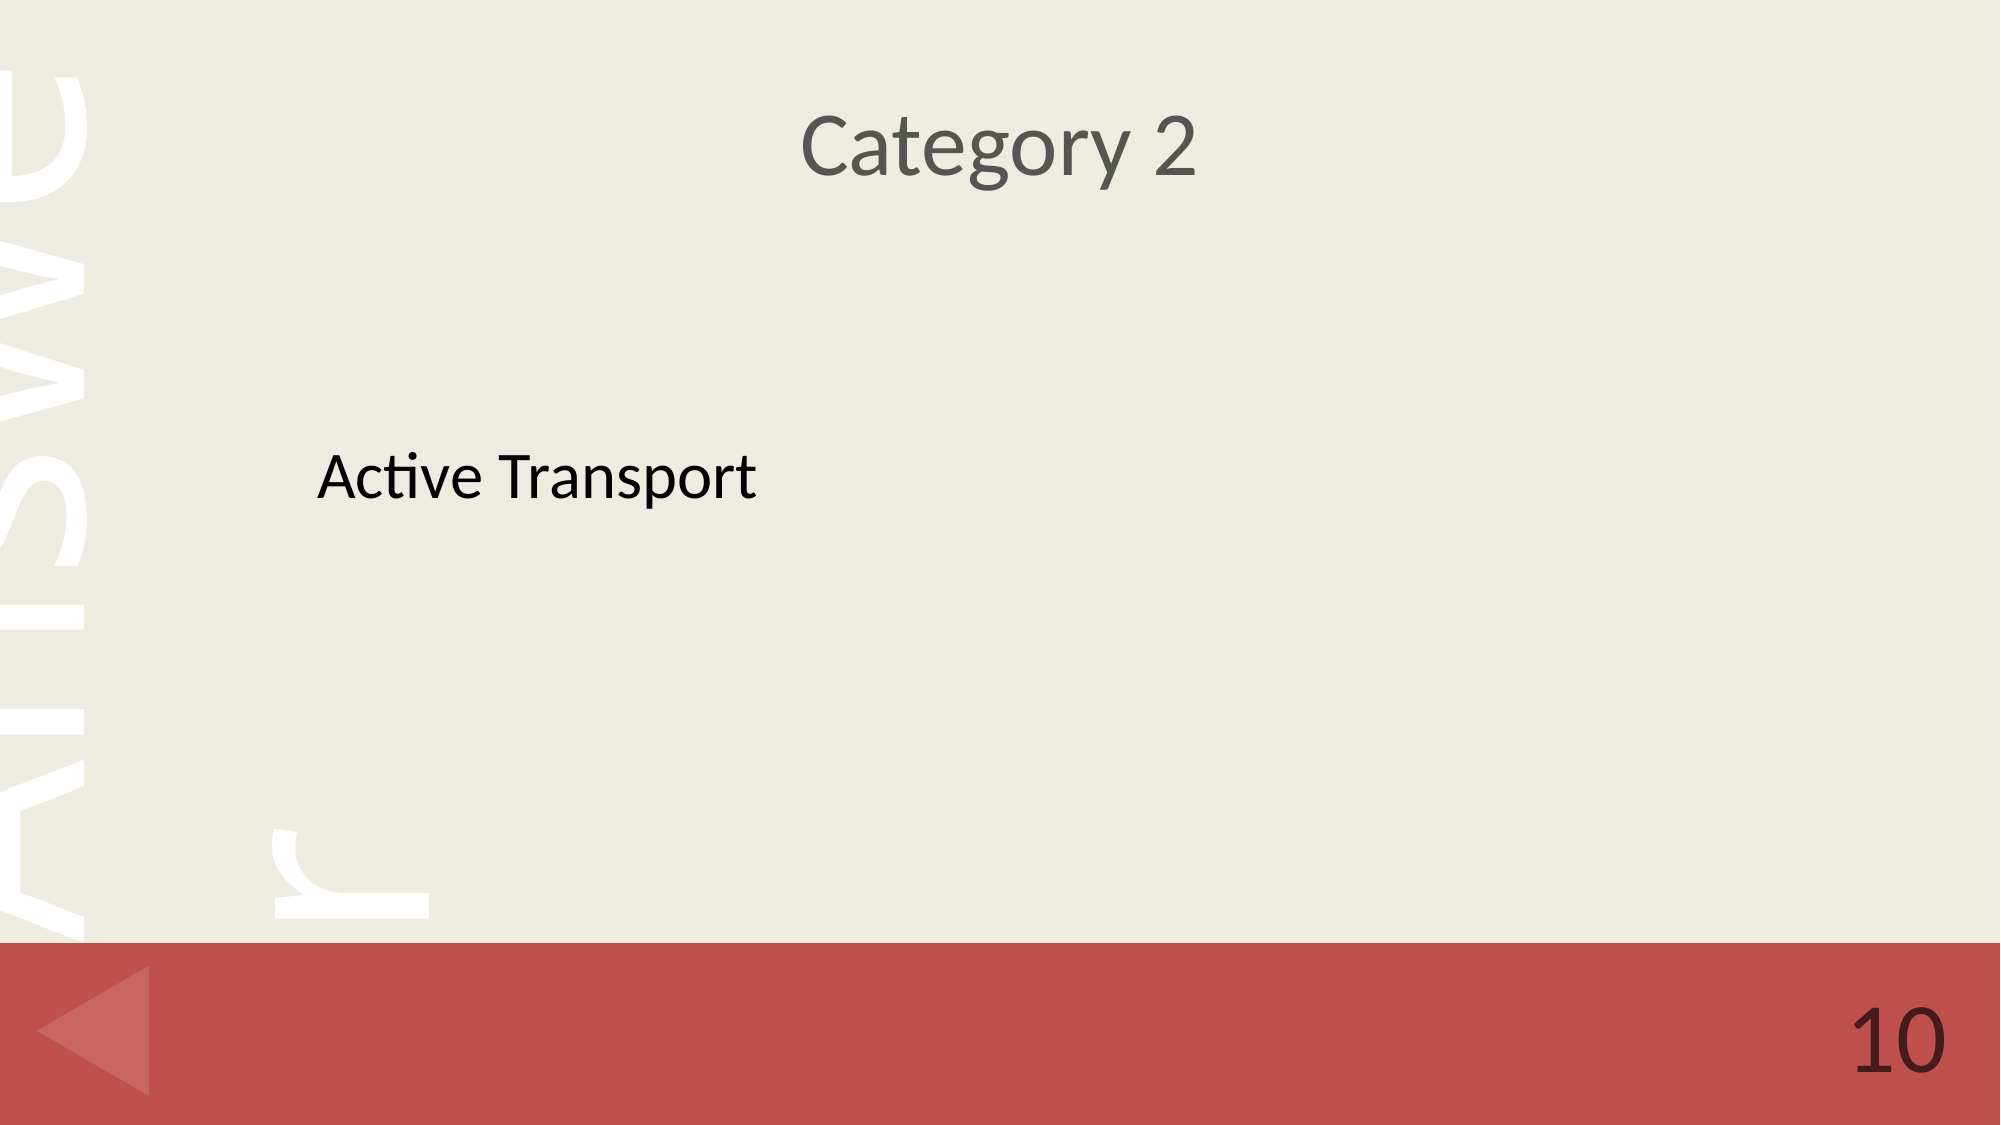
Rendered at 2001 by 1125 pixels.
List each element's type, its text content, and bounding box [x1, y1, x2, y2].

title Category 2 [99, 45, 1900, 233]
list Active Transport [302, 307, 1760, 636]
list 10 [1494, 967, 1963, 1097]
